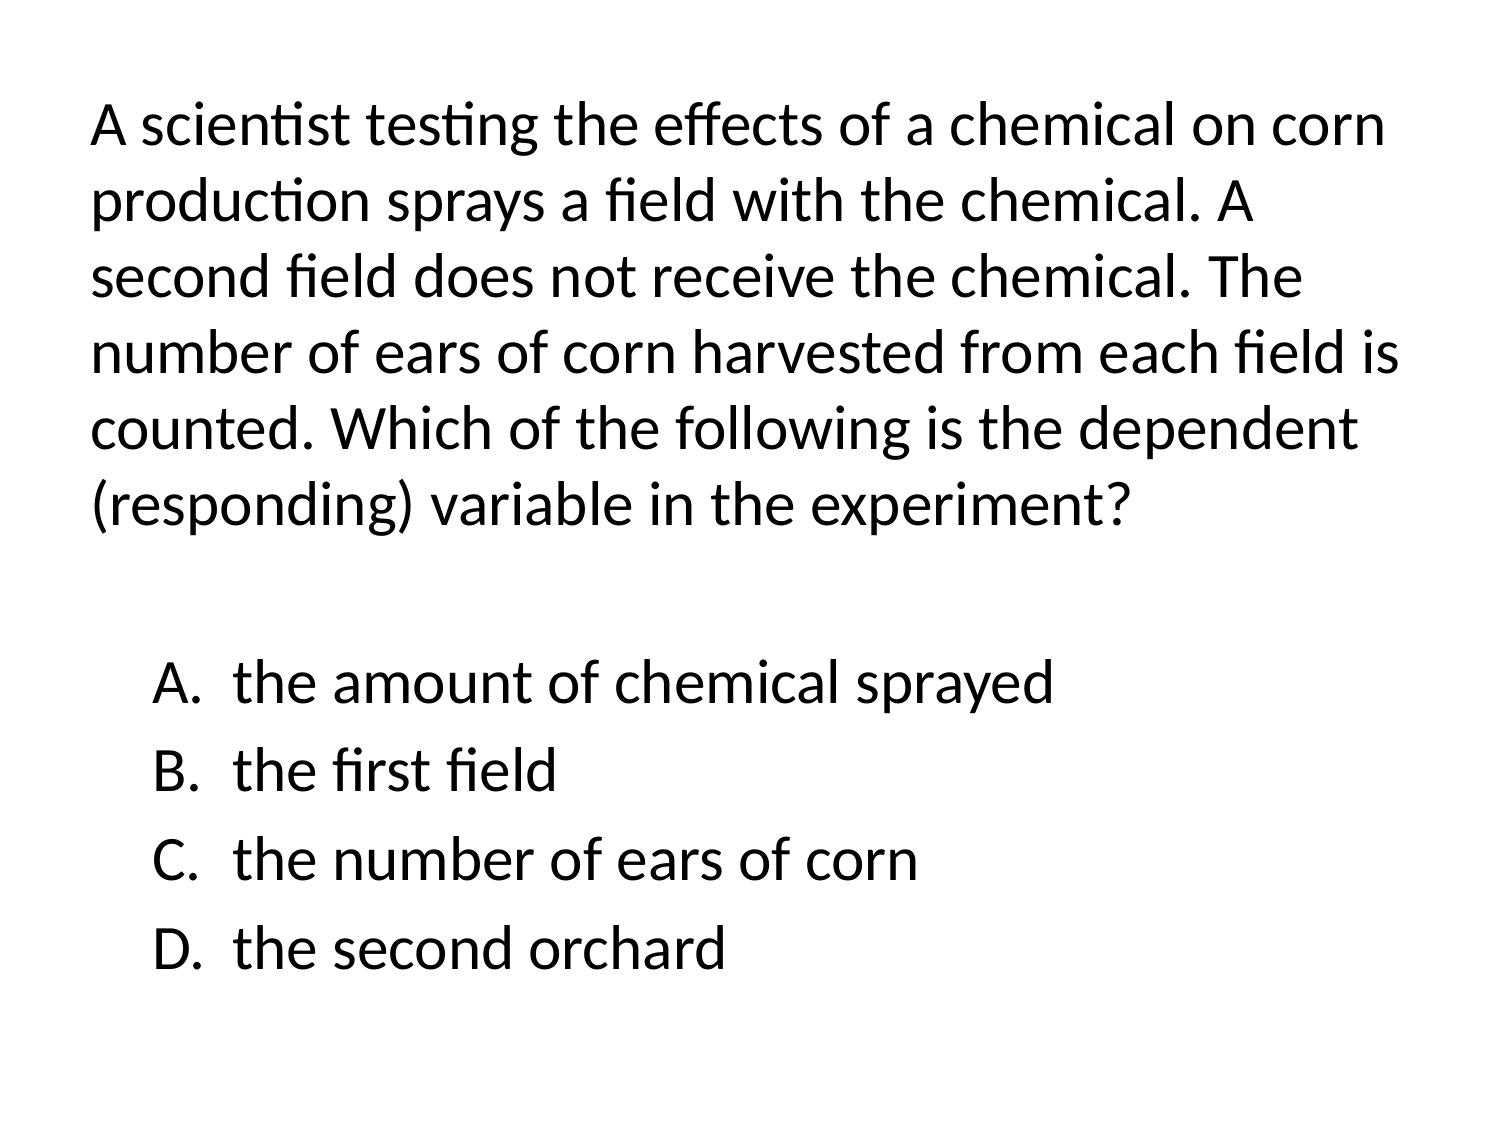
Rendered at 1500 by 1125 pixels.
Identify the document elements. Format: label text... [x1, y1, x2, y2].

list A scientist testing the effects of a chemical on corn production sprays a field with the chemical. A second field does not receive the chemical. The number of ears of corn harvested from each field is counted. Which of the following is the dependent (responding) variable in the experiment? the amount of chemical sprayed the first field the number of ears of corn the second orchard [75, 75, 1425, 1075]
